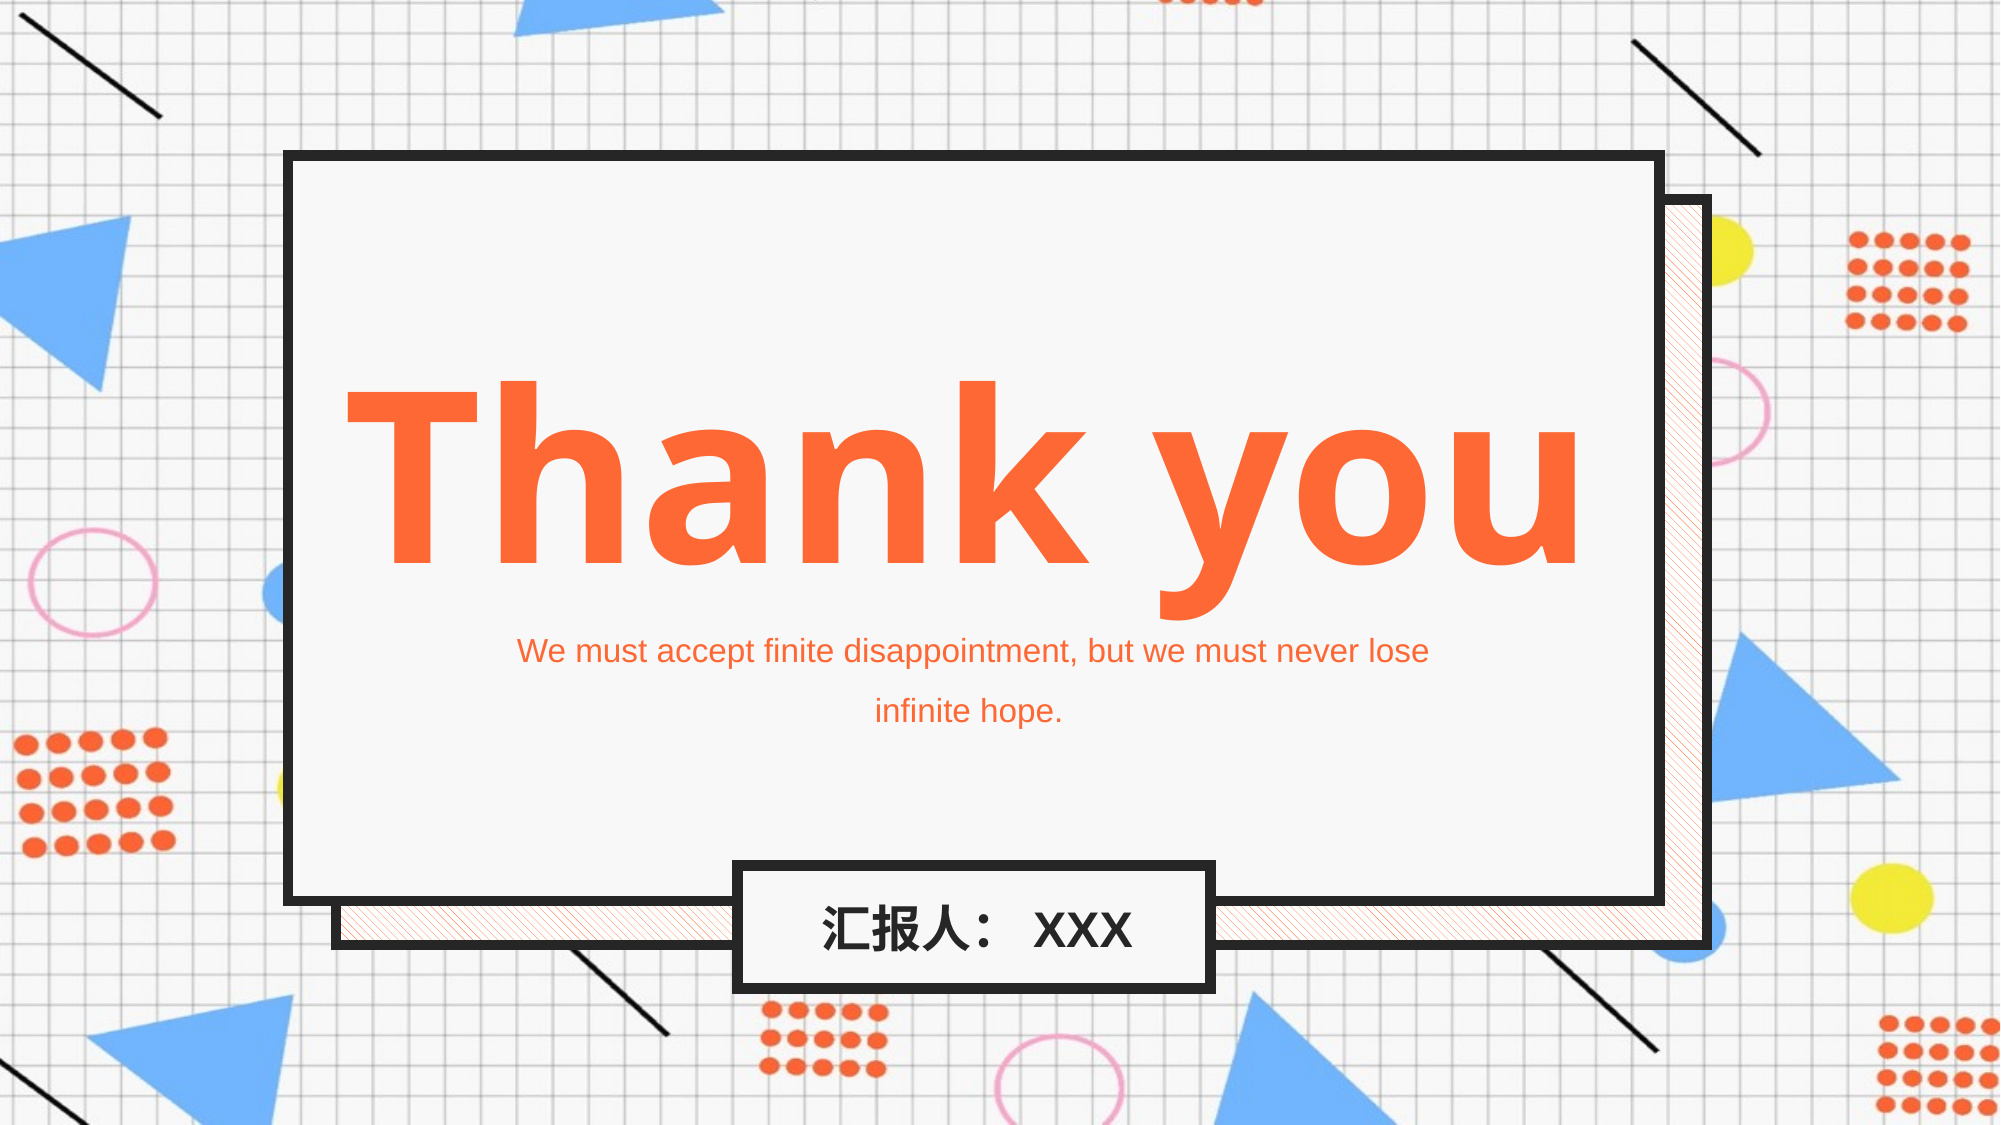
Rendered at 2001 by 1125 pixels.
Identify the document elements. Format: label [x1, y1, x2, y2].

text_box [737, 865, 1211, 989]
picture [0, 0, 2001, 1125]
text_box [288, 155, 1708, 945]
